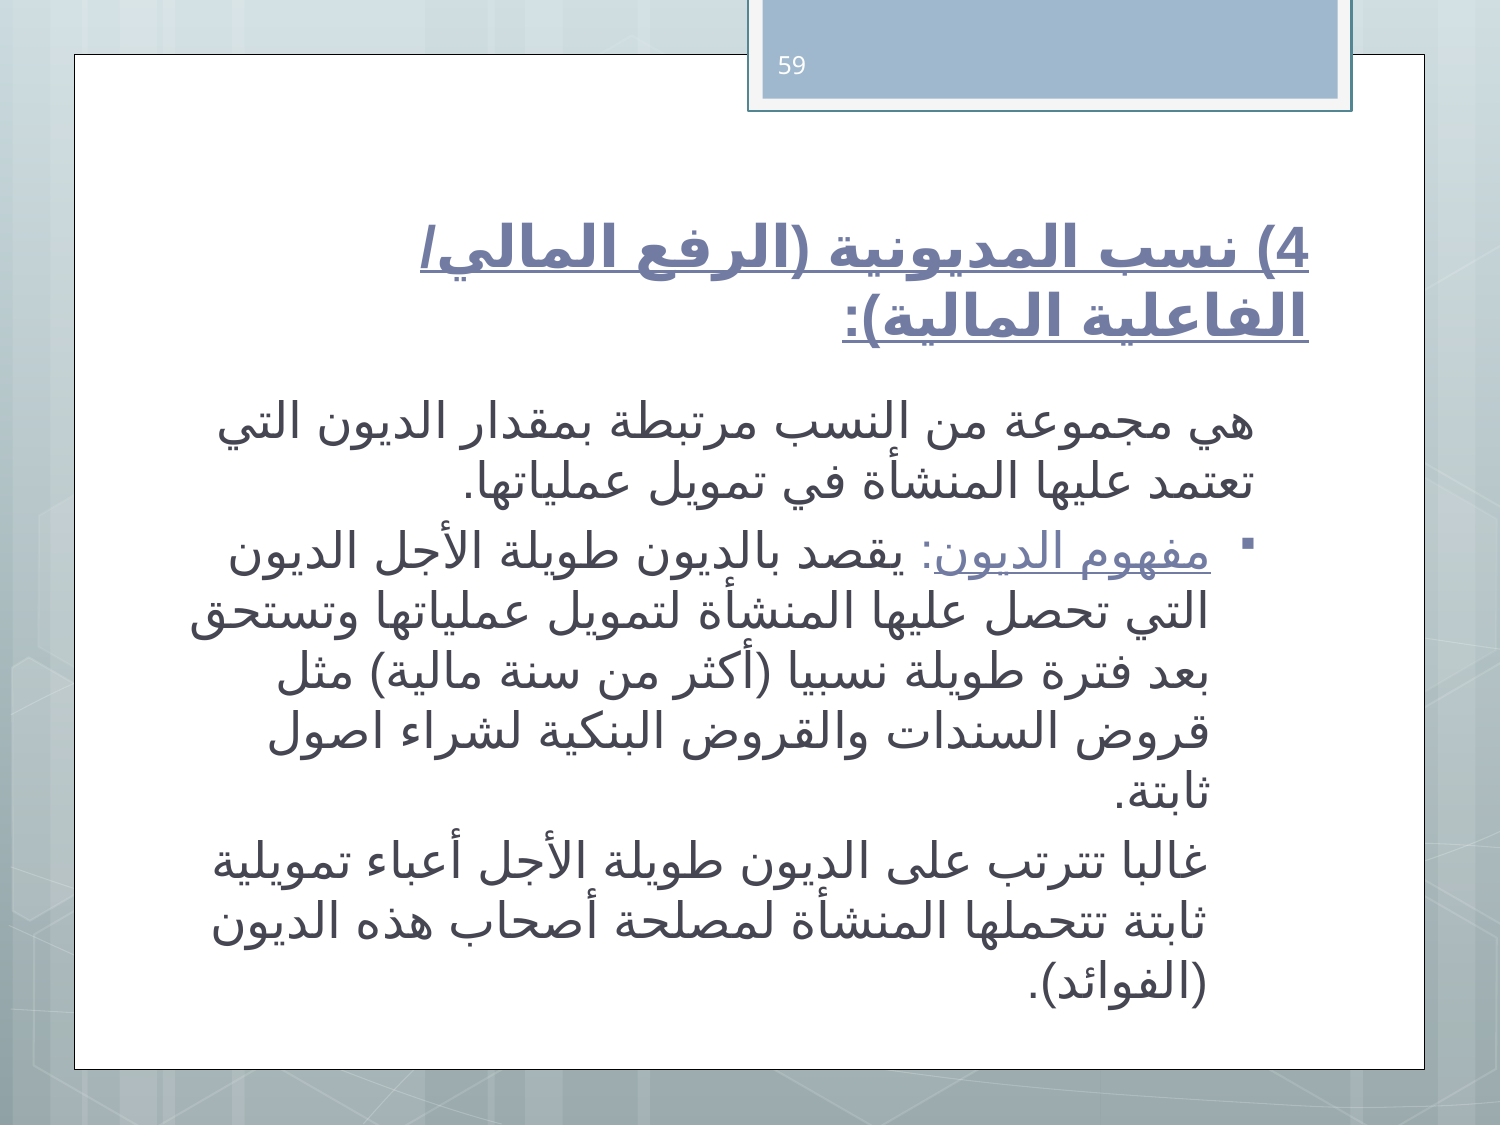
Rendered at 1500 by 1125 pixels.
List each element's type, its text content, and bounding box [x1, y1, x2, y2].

title 4) نسب المديونية (الرفع المالي/ الفاعلية المالية): [171, 168, 1324, 357]
list هي مجموعة من النسب مرتبطة بمقدار الديون التي تعتمد عليها المنشأة في تمويل عملياتها. مفهوم الديون: يقصد بالديون طويلة الأجل الديون التي تحصل عليها المنشأة لتمويل عملياتها وتستحق بعد فترة طويلة نسبيا (أكثر من سنة مالية) مثل قروض السندات والقروض البنكية لشراء اصول ثابتة. غالبا تترتب على الديون طويلة الأجل أعباء تمويلية ثابتة تتحملها المنشأة لمصلحة أصحاب هذه الديون (الفوائد). [171, 381, 1283, 957]
slide_number 59 [762, 36, 982, 97]
